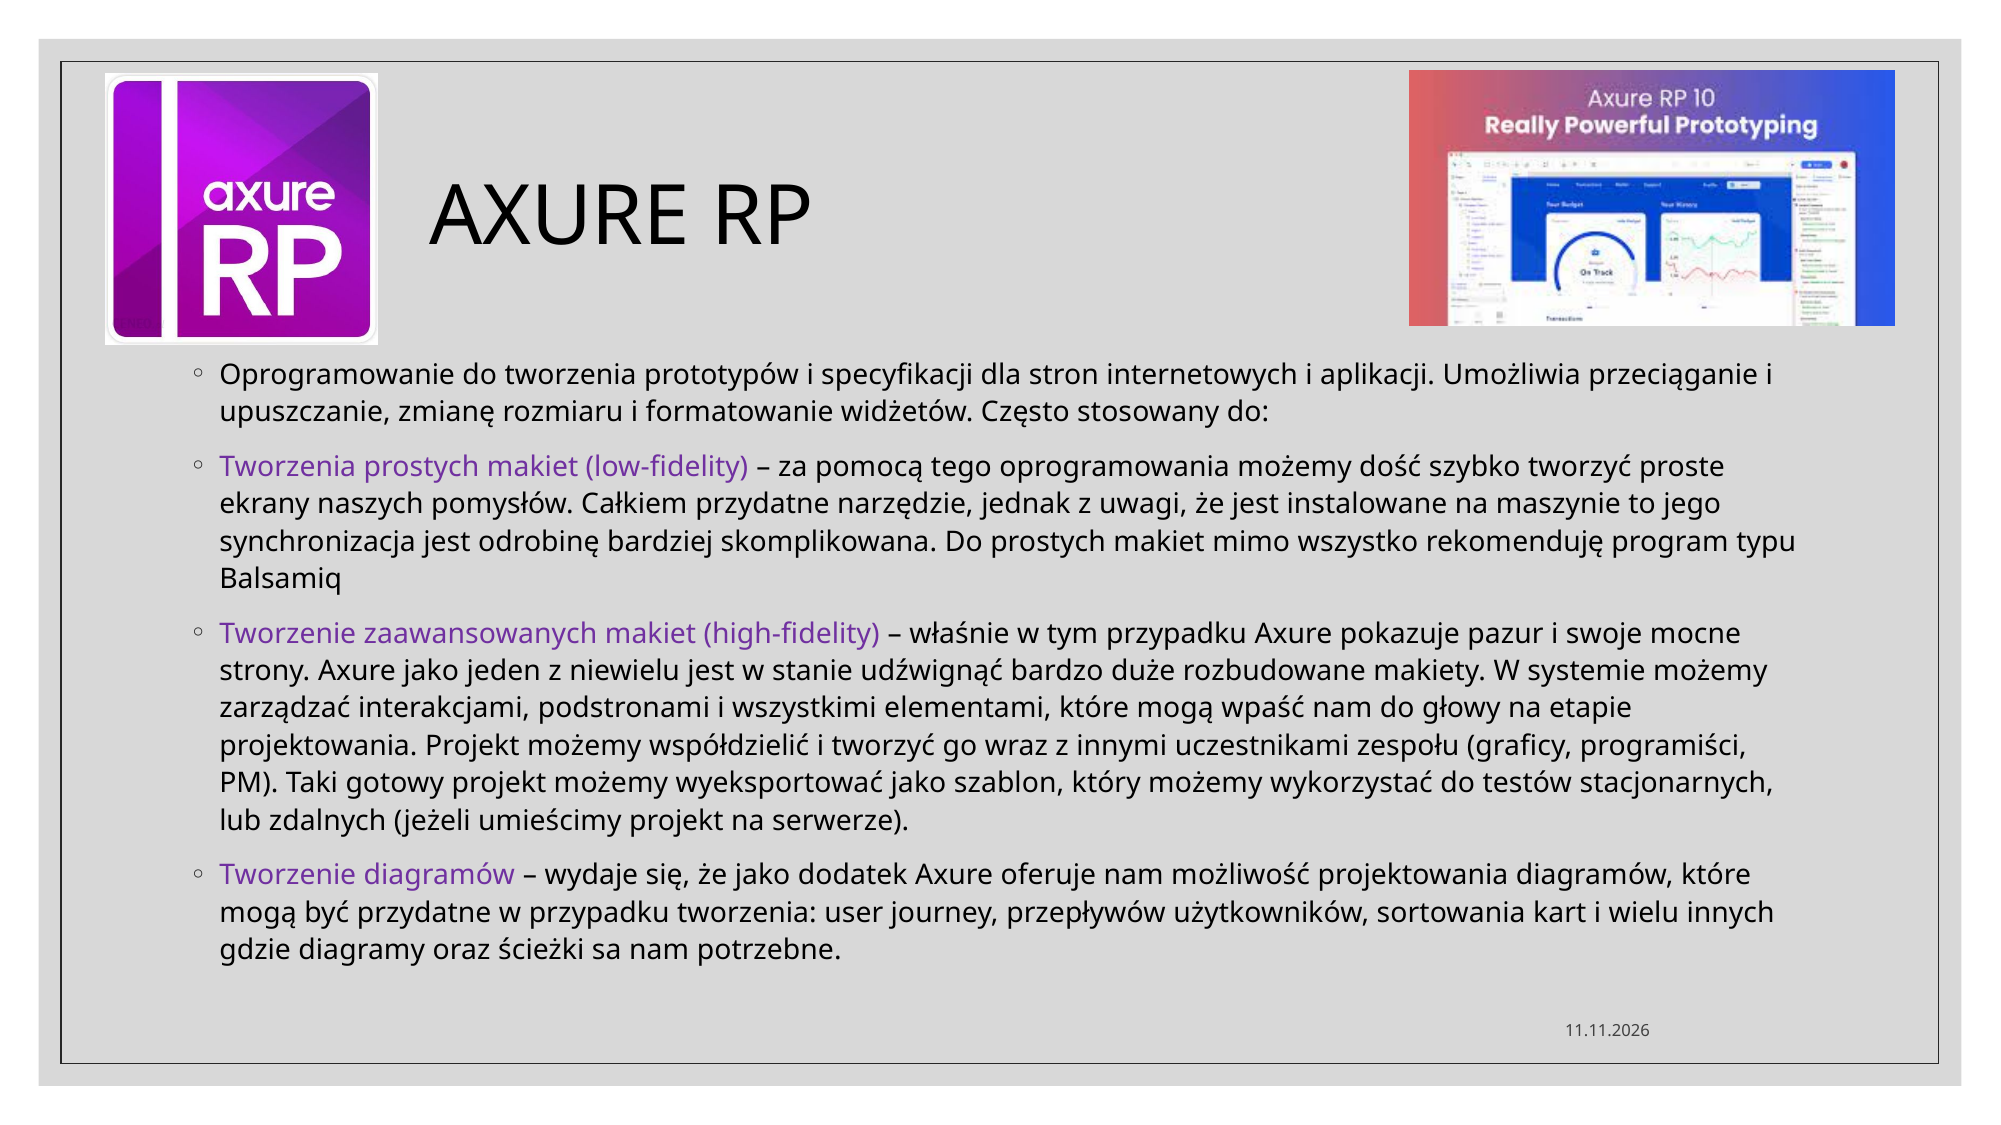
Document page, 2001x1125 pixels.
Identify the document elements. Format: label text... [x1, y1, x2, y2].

picture [1409, 70, 1895, 326]
title AXURE RP [382, 105, 1407, 331]
picture [105, 73, 378, 345]
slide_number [1190, 990, 1665, 1050]
list Oprogramowanie do tworzenia prototypów i specyfikacji dla stron internetowych i aplikacji. Umożliwia przeciąganie i upuszczanie, zmianę rozmiaru i formatowanie widżetów. Często stosowany do: Tworzenia prostych makiet (low-fidelity) – za pomocą tego oprogramowania możemy dość szybko tworzyć proste ekrany naszych pomysłów. Całkiem przydatne narzędzie, jednak z uwagi, że jest instalowane na maszynie to jego synchronizacja jest odrobinę bardziej skomplikowana. Do prostych makiet mimo wszystko rekomenduję program typu Balsamiq Tworzenie zaawansowanych makiet (high-fidelity) – właśnie w tym przypadku Axure pokazuje pazur i swoje mocne strony. Axure jako jeden z niewielu jest w stanie udźwignąć bardzo duże rozbudowane makiety. W systemie możemy zarządzać interakcjami, podstronami i wszystkimi elementami, które mogą wpaść nam do głowy na etapie projektowania. Projekt możemy współdzielić i tworzyć go wraz z innymi uczestnikami zespołu (graficy, programiści, PM). Taki gotowy projekt możemy wyeksportować jako szablon, który możemy wykorzystać do testów stacjonarnych, lub zdalnych (jeżeli umieścimy projekt na serwerze). Tworzenie diagramów – wydaje się, że jako dodatek Axure oferuje nam możliwość projektowania diagramów, które mogą być przydatne w przypadku tworzenia: user journey, przepływów użytkowników, sortowania kart i wielu innych gdzie diagramy oraz ścieżki sa nam potrzebne. [174, 345, 1825, 977]
